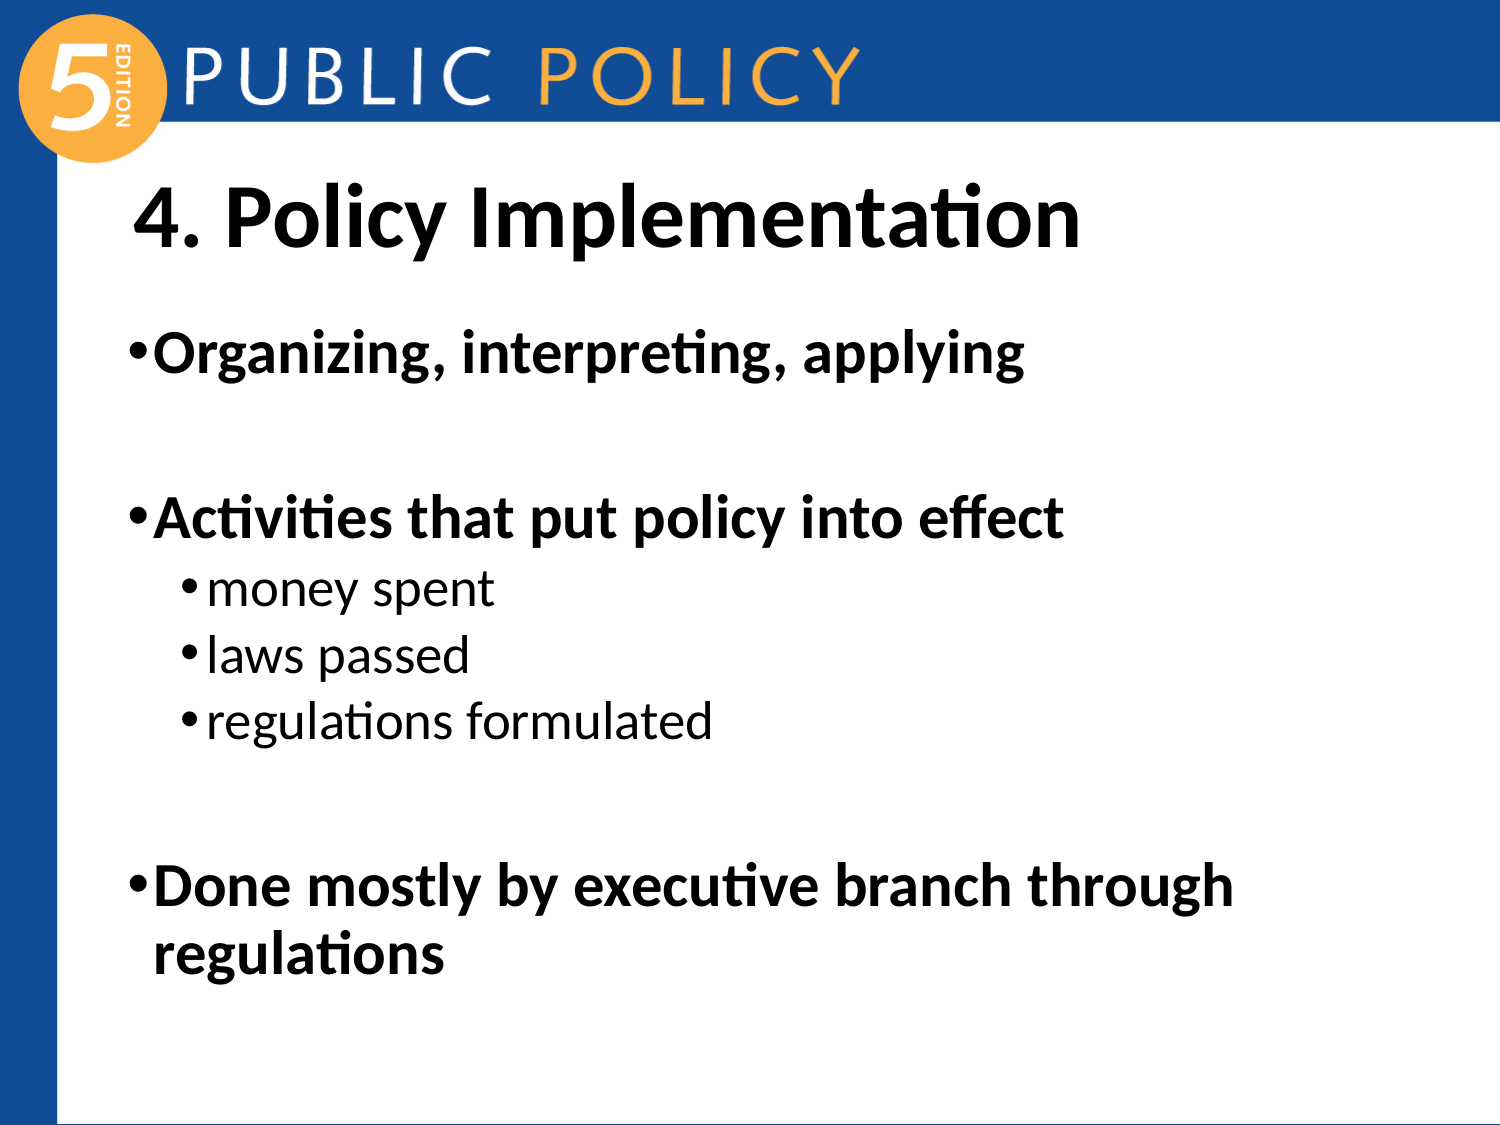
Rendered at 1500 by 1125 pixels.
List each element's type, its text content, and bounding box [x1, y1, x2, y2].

title 4. Policy Implementation [118, 135, 1413, 275]
picture [0, 0, 1500, 1125]
list Organizing, interpreting, applying Activities that put policy into effect money spent laws passed regulations formulated Done mostly by executive branch through regulations [112, 312, 1438, 1000]
